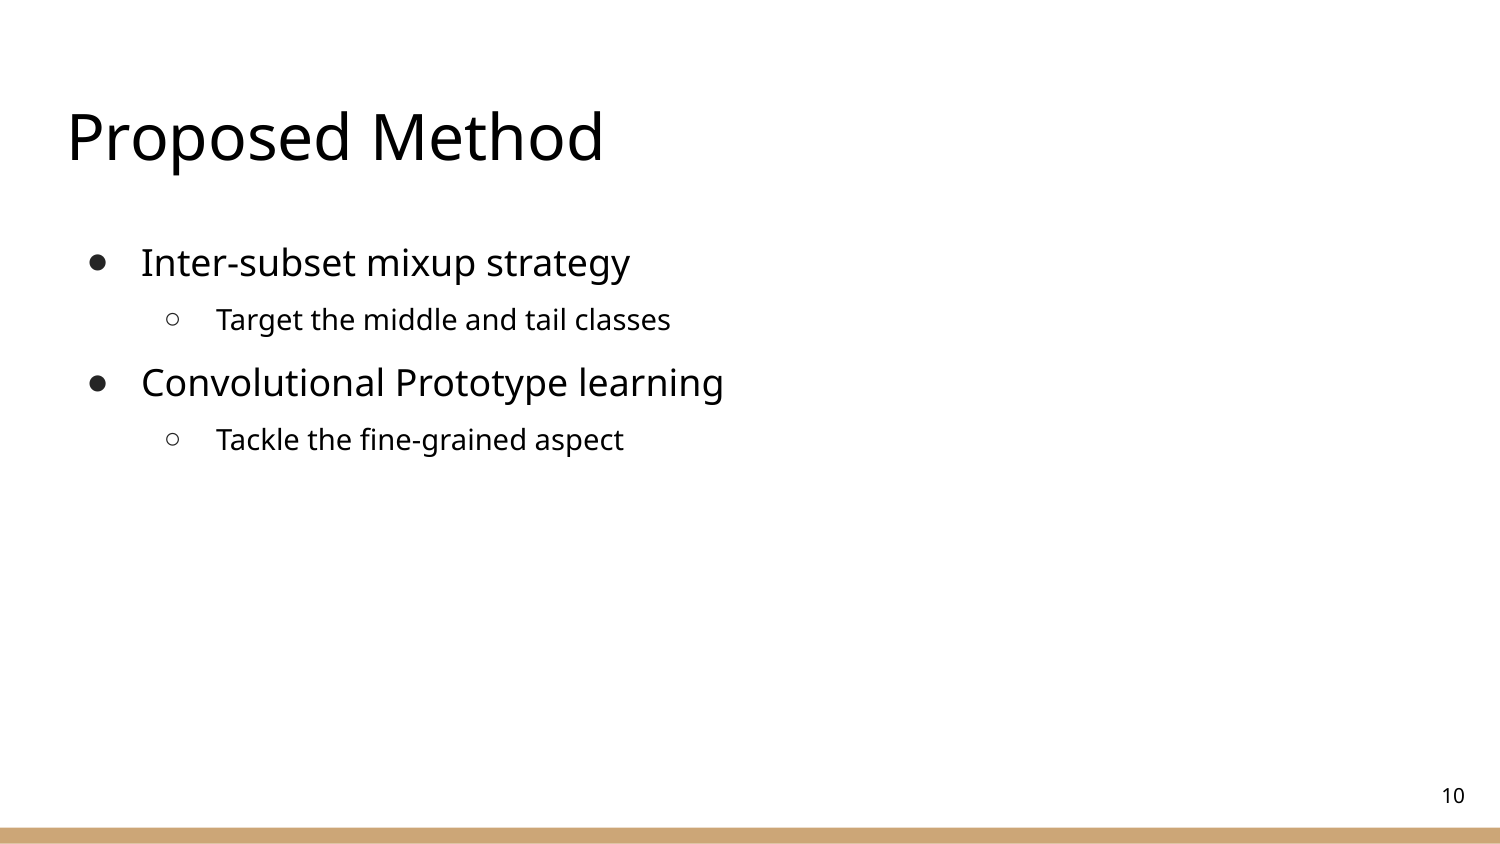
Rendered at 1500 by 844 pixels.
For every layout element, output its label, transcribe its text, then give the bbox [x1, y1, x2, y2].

title Proposed Method [51, 51, 1449, 189]
list Inter-subset mixup strategy Target the middle and tail classes Convolutional Prototype learning Tackle the fine-grained aspect [51, 200, 1449, 752]
slide_number ‹#› [1389, 764, 1480, 830]
